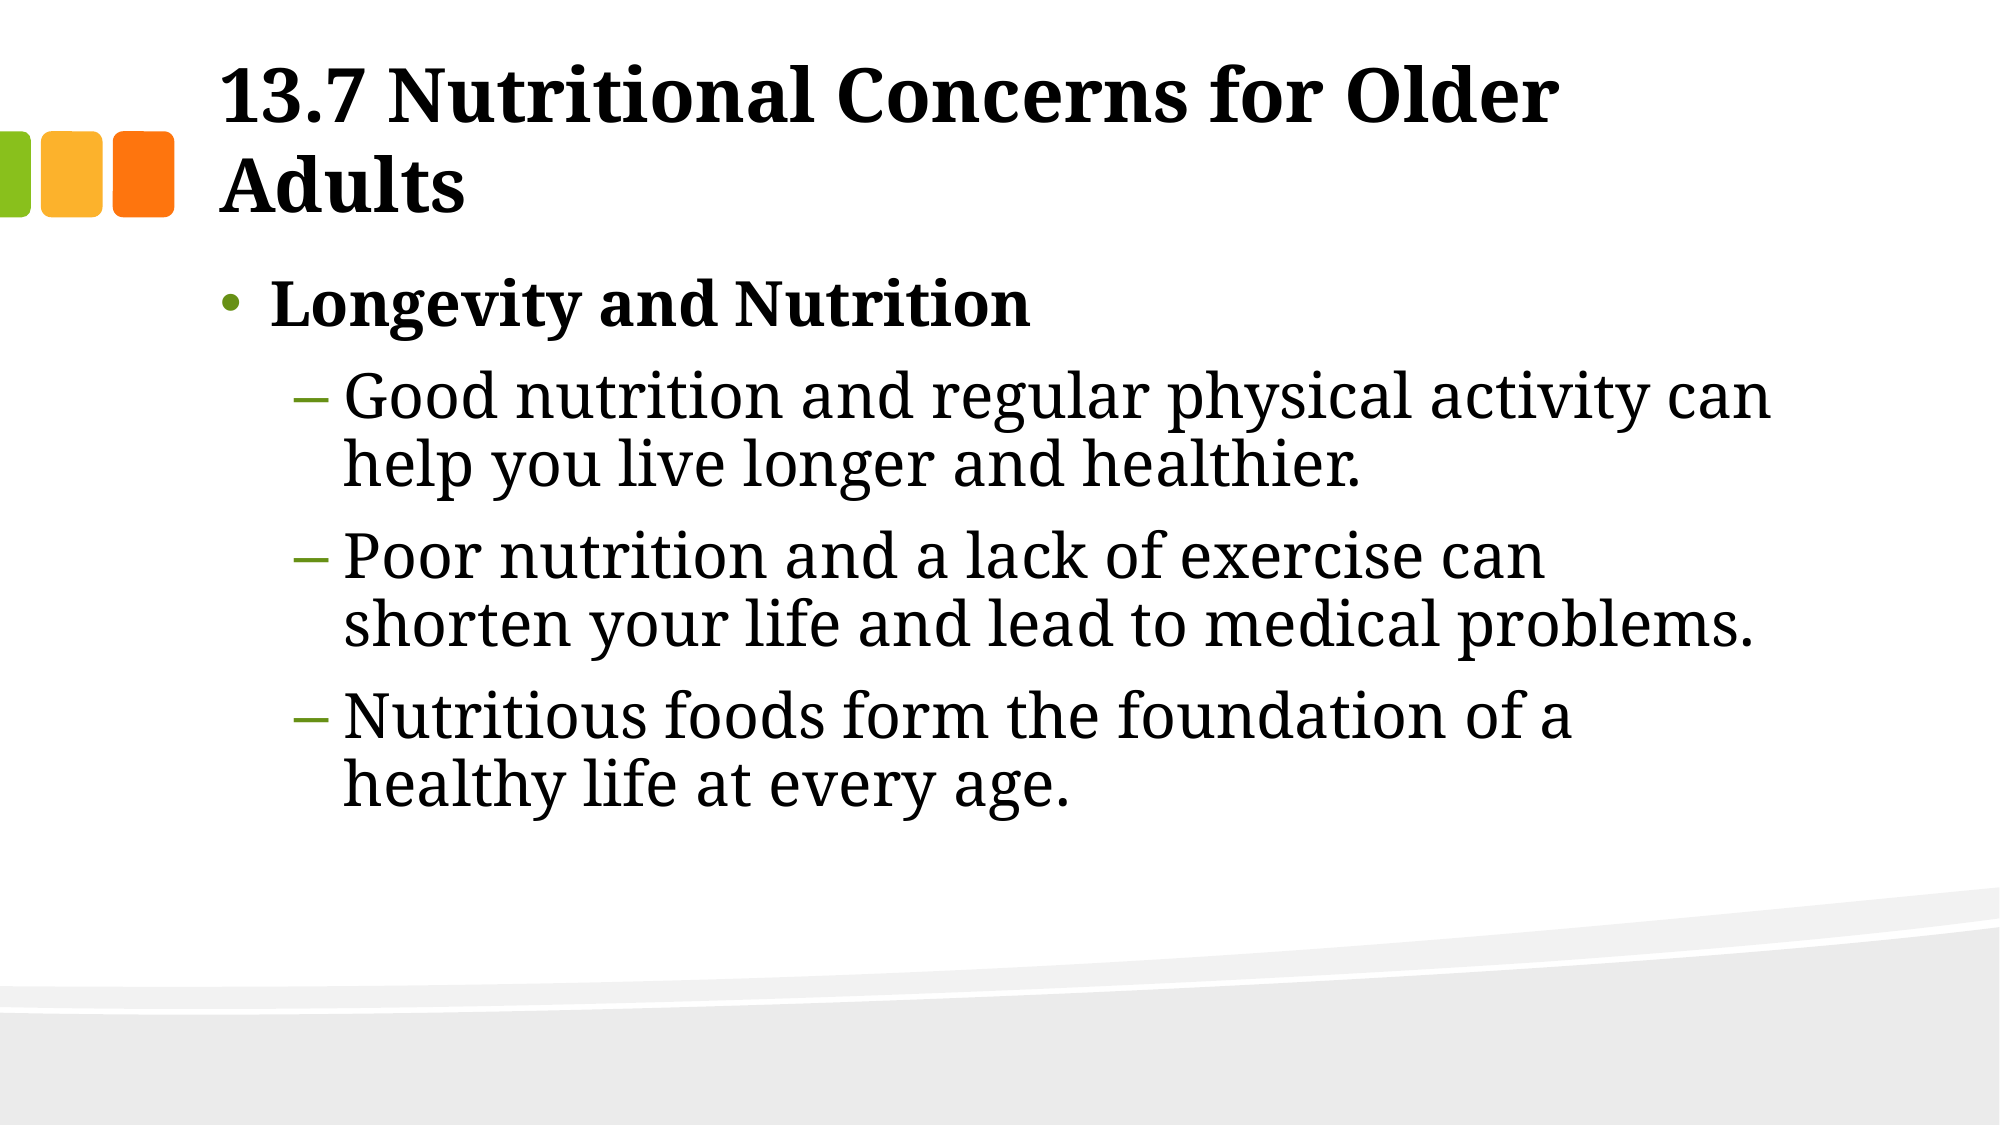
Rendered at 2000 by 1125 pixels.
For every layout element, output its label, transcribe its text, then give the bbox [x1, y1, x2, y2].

title 13.7 Nutritional Concerns for Older Adults [199, 24, 1800, 238]
list Longevity and Nutrition Good nutrition and regular physical activity can help you live longer and healthier. Poor nutrition and a lack of exercise can shorten your life and lead to medical problems. Nutritious foods form the foundation of a healthy life at every age. [199, 262, 1800, 1013]
